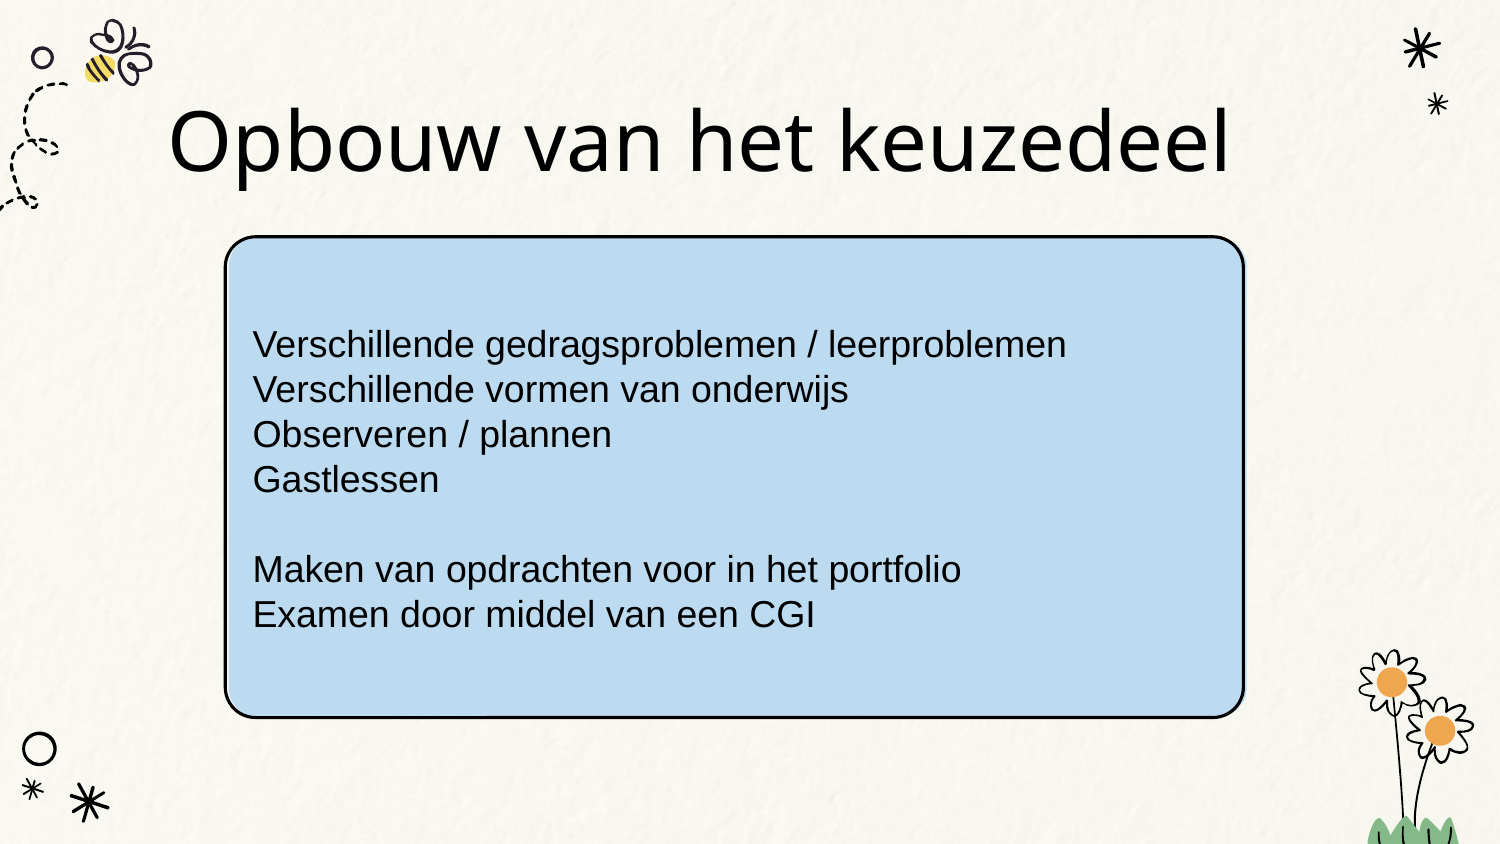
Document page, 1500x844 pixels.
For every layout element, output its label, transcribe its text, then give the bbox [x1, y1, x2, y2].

picture [1361, 652, 1423, 713]
picture [0, 0, 1500, 844]
picture [1397, 705, 1425, 822]
picture [1409, 699, 1471, 756]
picture [1436, 733, 1466, 761]
text_box Verschillende gedragsproblemen / leerproblemen Verschillende vormen van onderwijs Observeren / plannen Gastlessen Maken van opdrachten voor in het portfolio Examen door middel van een CGI [1222, 237, 1247, 717]
title Opbouw van het keuzedeel [152, 73, 1375, 180]
text_box [225, 236, 1244, 718]
picture [1395, 686, 1417, 713]
